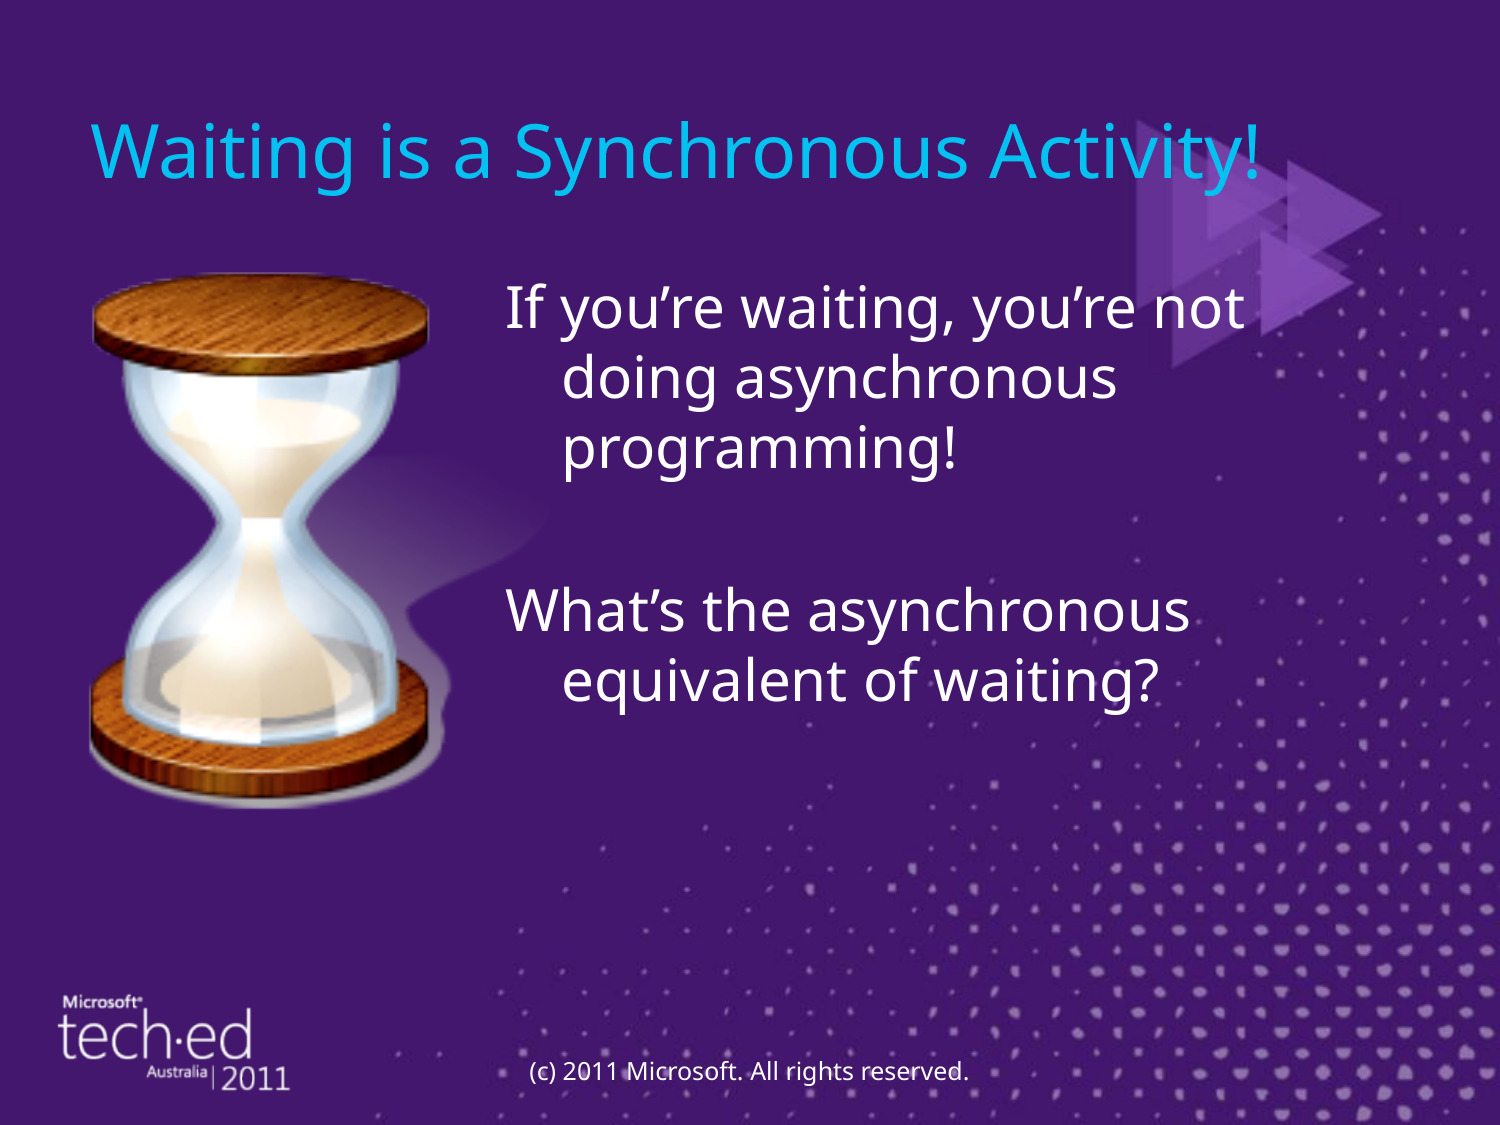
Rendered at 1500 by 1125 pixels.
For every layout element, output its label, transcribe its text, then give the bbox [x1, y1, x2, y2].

title Waiting is a Synchronous Activity! [75, 54, 1425, 243]
picture [0, 0, 1500, 1125]
list If you’re waiting, you’re not doing asynchronous programming! What’s the asynchronous equivalent of waiting? [490, 262, 1425, 1005]
footer (c) 2011 Microsoft. All rights reserved. [512, 1042, 988, 1103]
